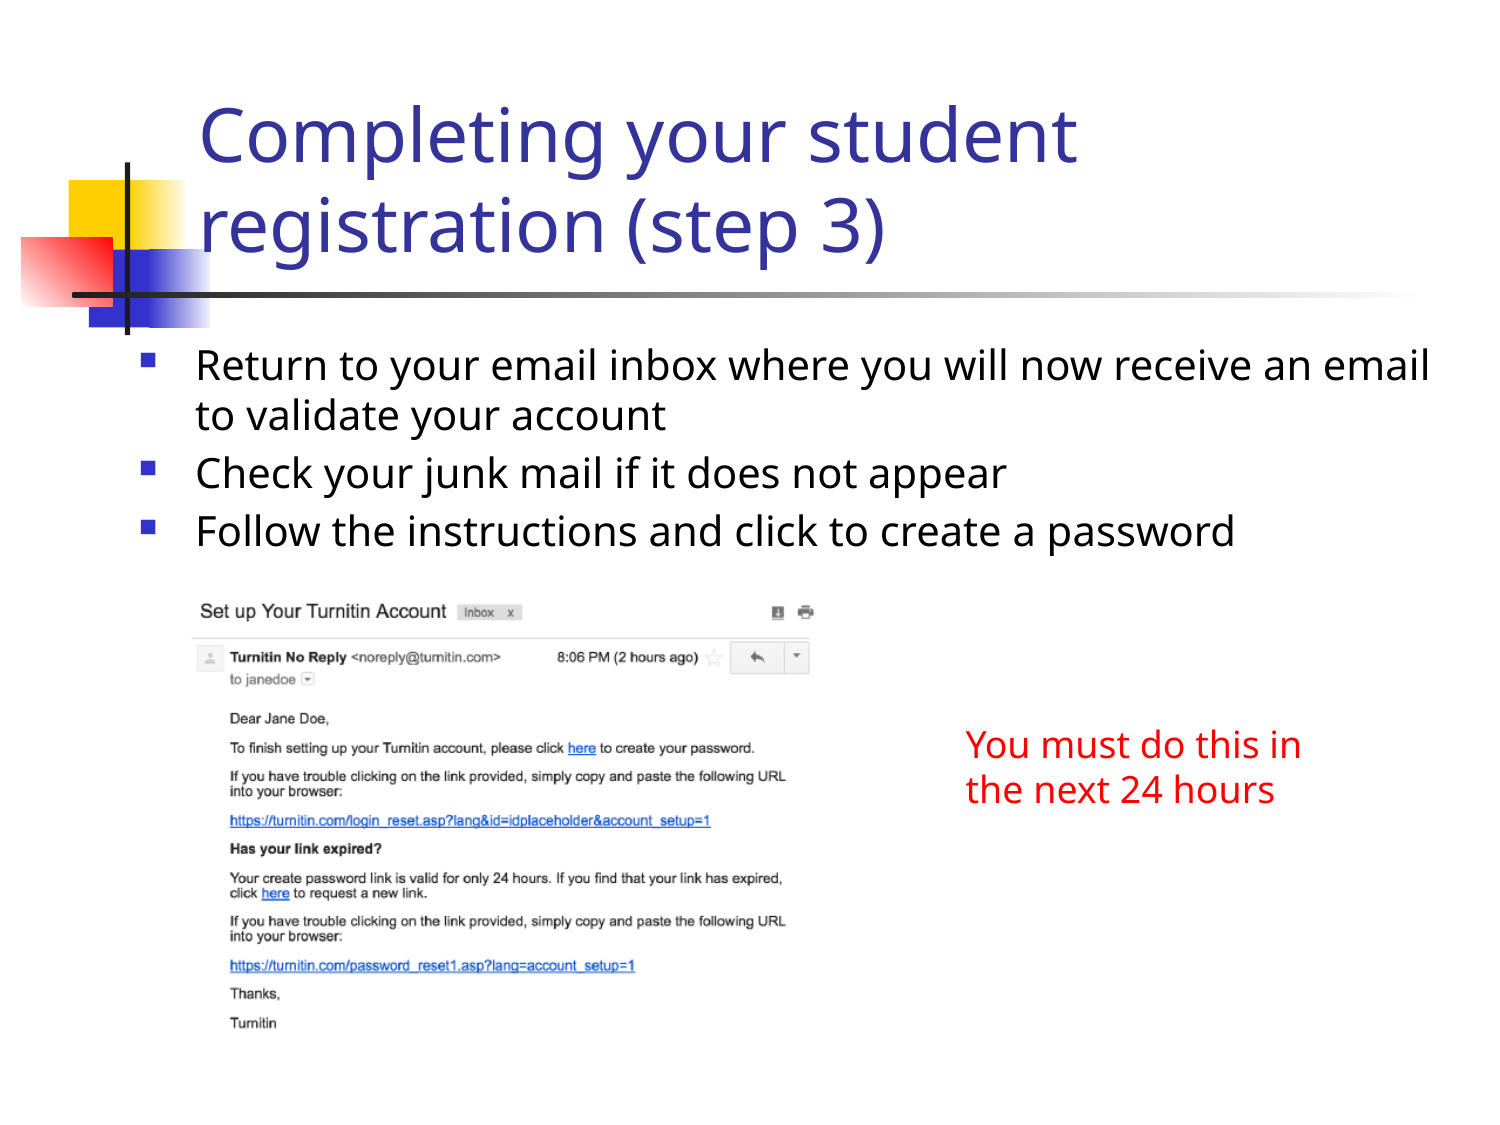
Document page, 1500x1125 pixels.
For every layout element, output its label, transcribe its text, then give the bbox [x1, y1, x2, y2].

list Return to your email inbox where you will now receive an email to validate your account Check your junk mail if it does not appear Follow the instructions and click to create a password [123, 330, 1448, 681]
picture [186, 591, 833, 1066]
title Completing your student registration (step 3) [182, 34, 1500, 276]
text_box You must do this in the next 24 hours [950, 713, 1376, 819]
